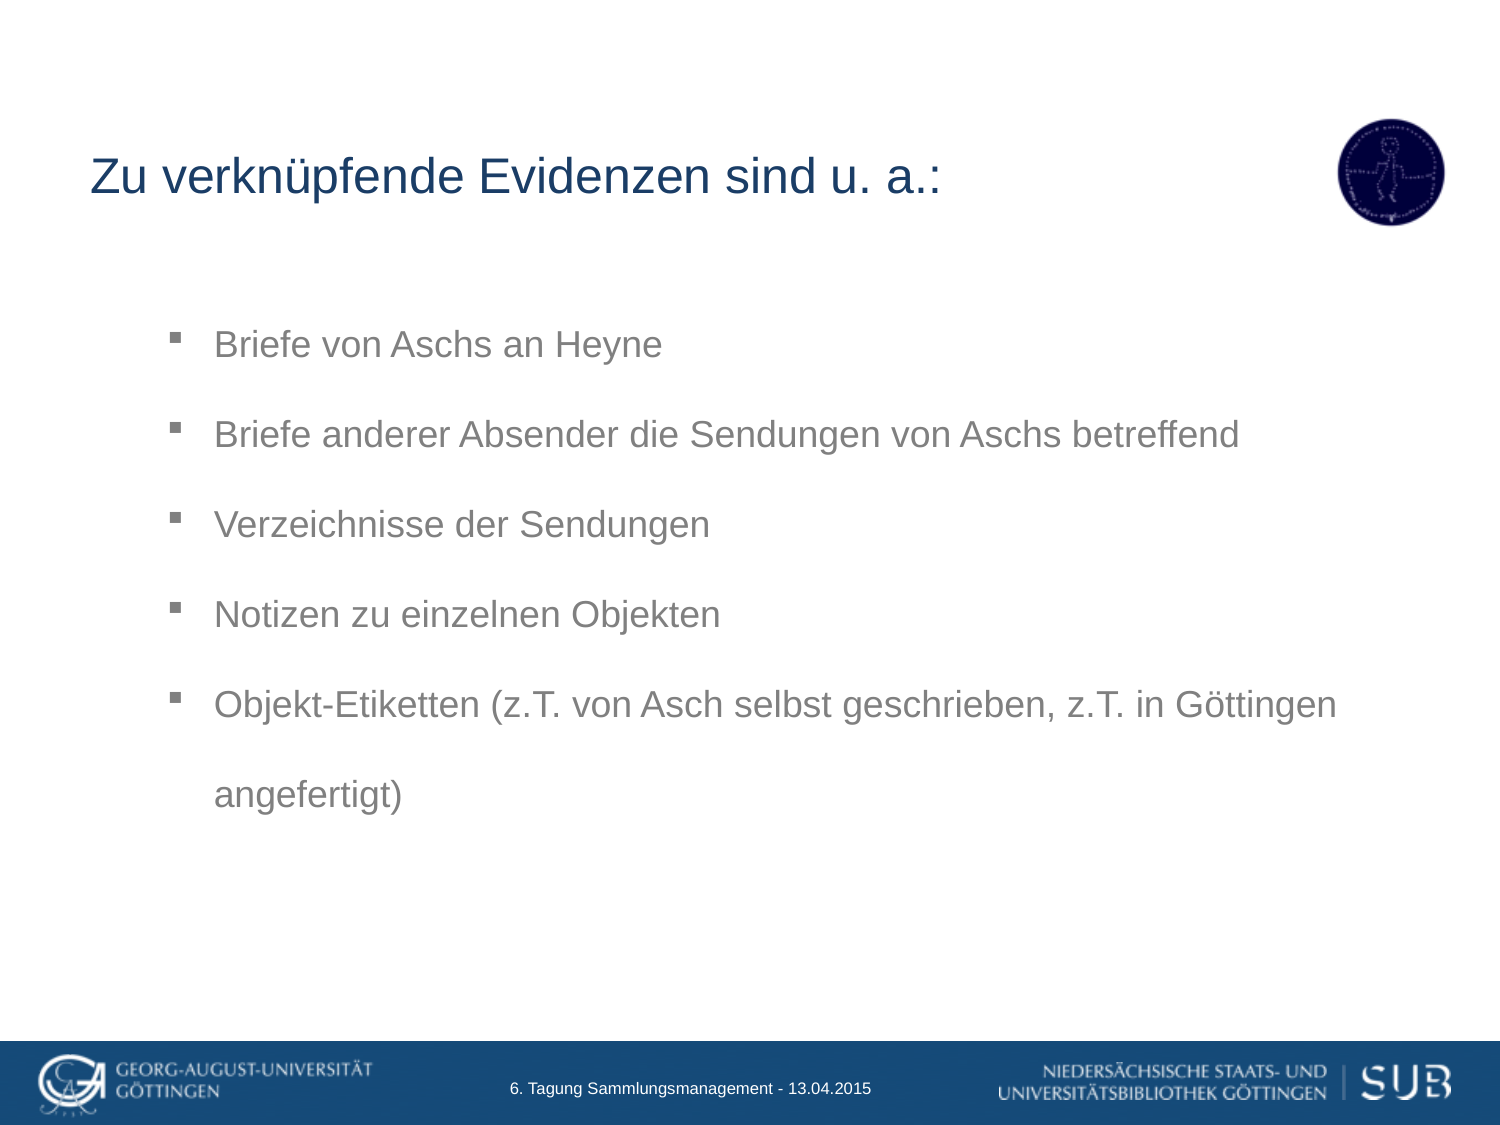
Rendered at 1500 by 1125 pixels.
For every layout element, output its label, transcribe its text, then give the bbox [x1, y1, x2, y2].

footer 6. Tagung Sammlungsmanagement - 13.04.2015 [395, 1050, 987, 1110]
title Zu verknüpfende Evidenzen sind u. a.: [74, 125, 1426, 221]
picture [1332, 113, 1451, 232]
picture [0, 1041, 1500, 1125]
list Briefe von Aschs an Heyne Briefe anderer Absender die Sendungen von Aschs betreffend Verzeichnisse der Sendungen Notizen zu einzelnen Objekten Objekt-Etiketten (z.T. von Asch selbst geschrieben, z.T. in Göttingen angefertigt) [76, 266, 1428, 1010]
